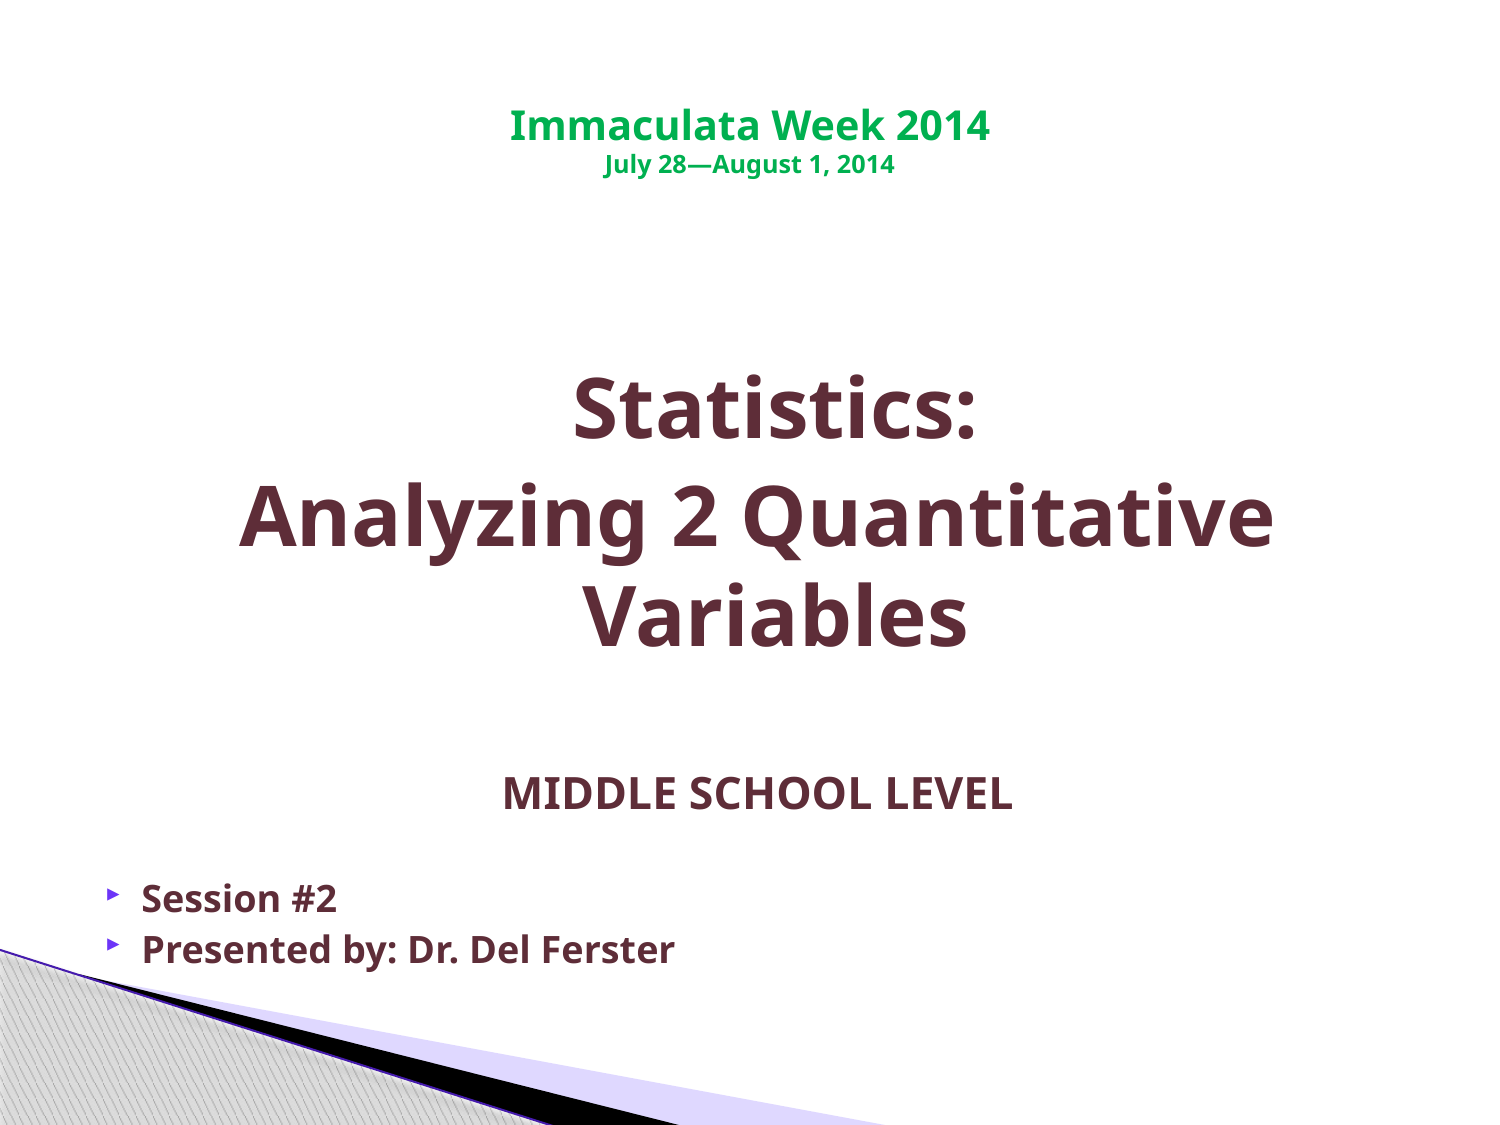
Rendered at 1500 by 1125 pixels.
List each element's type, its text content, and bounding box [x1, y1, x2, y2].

title Immaculata Week 2014 July 28—August 1, 2014 [75, 45, 1425, 233]
list Statistics: Analyzing 2 Quantitative Variables MIDDLE SCHOOL LEVEL Session #2 Presented by: Dr. Del Ferster [75, 243, 1425, 986]
